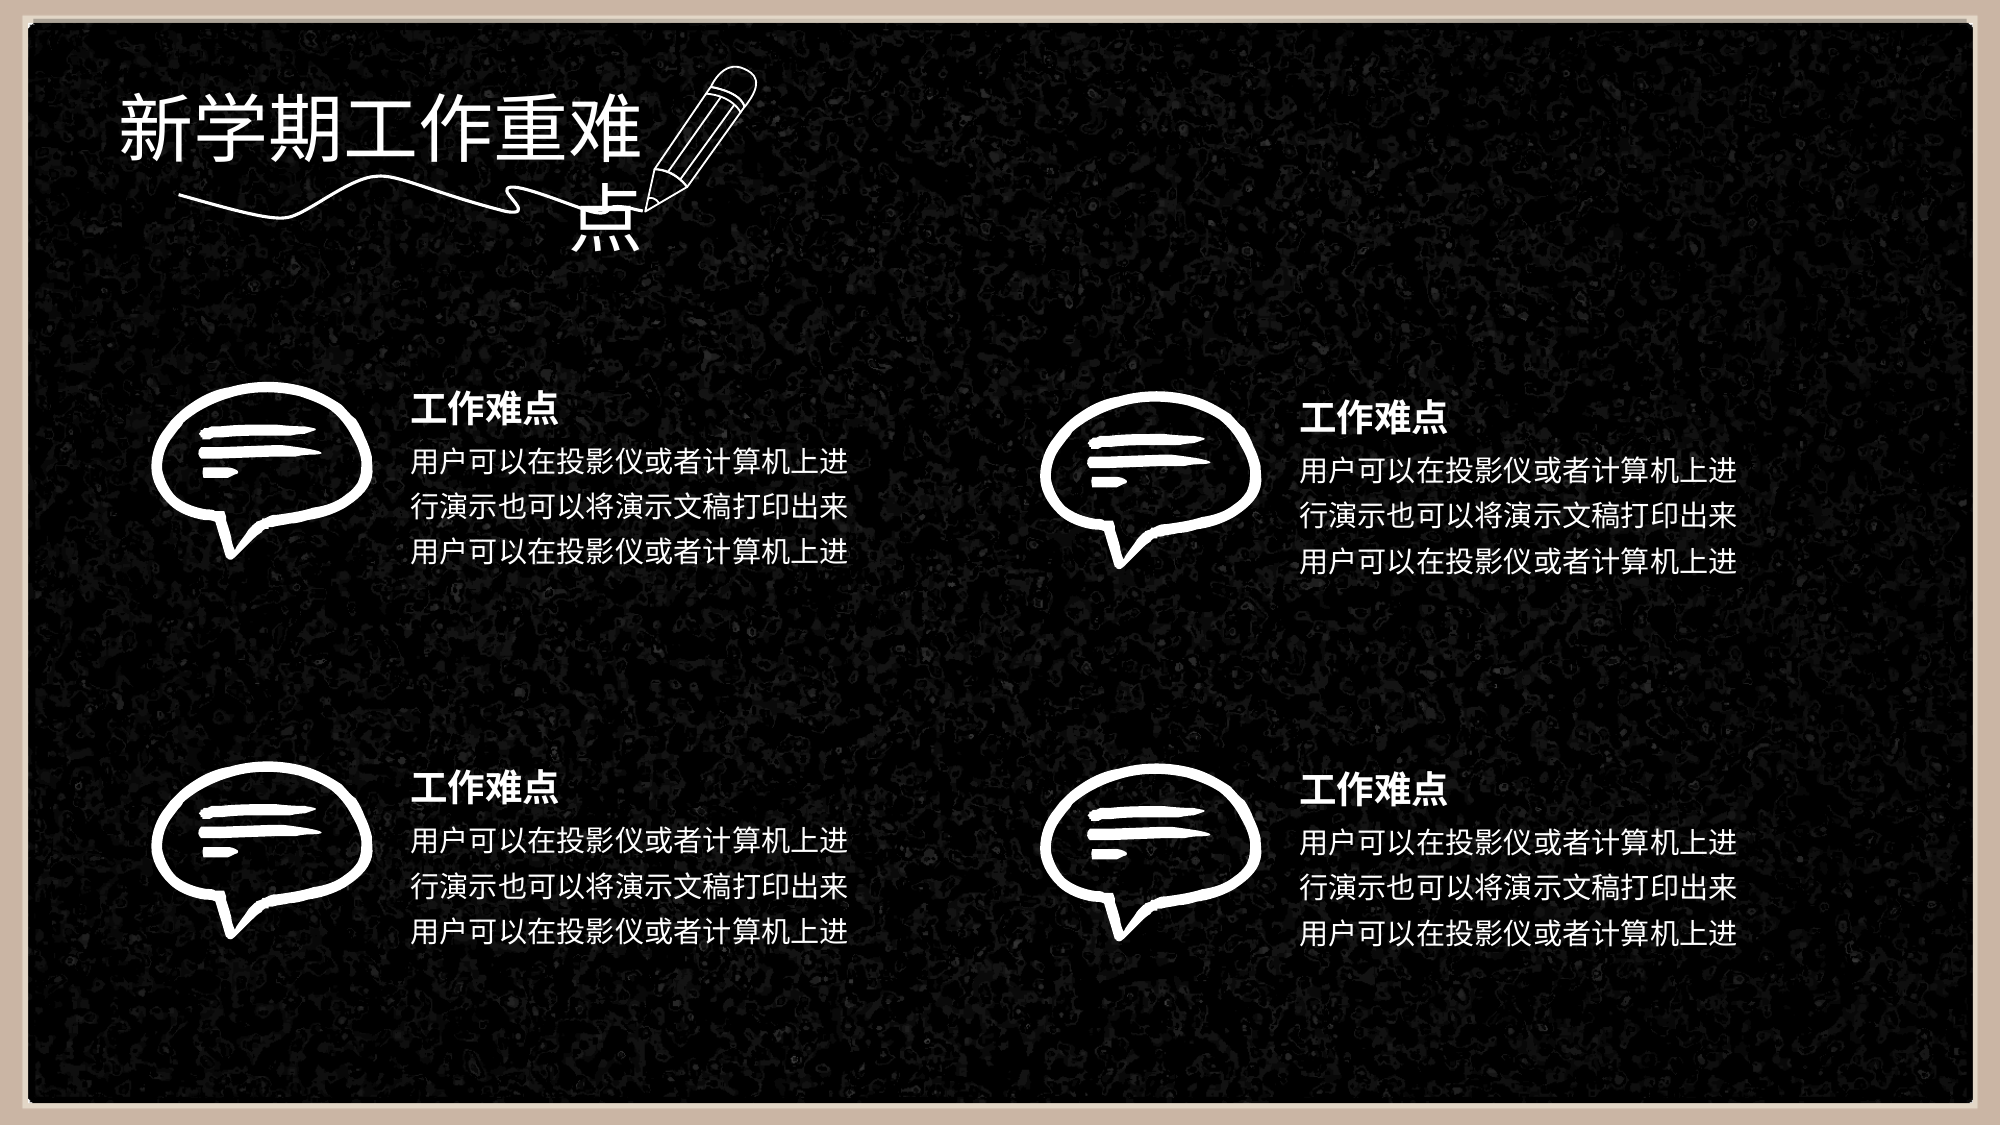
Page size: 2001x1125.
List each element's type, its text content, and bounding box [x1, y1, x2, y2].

text_box 用户可以在投影仪或者计算机上进行演示也可以将演示文稿打印出来 用户可以在投影仪或者计算机上进 [1299, 441, 1758, 578]
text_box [1040, 761, 1263, 943]
text_box 工作难点 [1299, 752, 1512, 812]
text_box 工作难点 [410, 750, 623, 810]
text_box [83, 63, 774, 235]
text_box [151, 380, 374, 561]
text_box 用户可以在投影仪或者计算机上进行演示也可以将演示文稿打印出来 用户可以在投影仪或者计算机上进 [410, 811, 869, 949]
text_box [1040, 389, 1263, 571]
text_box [151, 759, 374, 941]
text_box 用户可以在投影仪或者计算机上进行演示也可以将演示文稿打印出来 用户可以在投影仪或者计算机上进 [1299, 813, 1758, 951]
text_box 工作难点 [1299, 380, 1512, 440]
text_box 工作难点 [410, 371, 623, 430]
text_box 用户可以在投影仪或者计算机上进行演示也可以将演示文稿打印出来 用户可以在投影仪或者计算机上进 [410, 432, 869, 569]
picture [0, 0, 2000, 1125]
